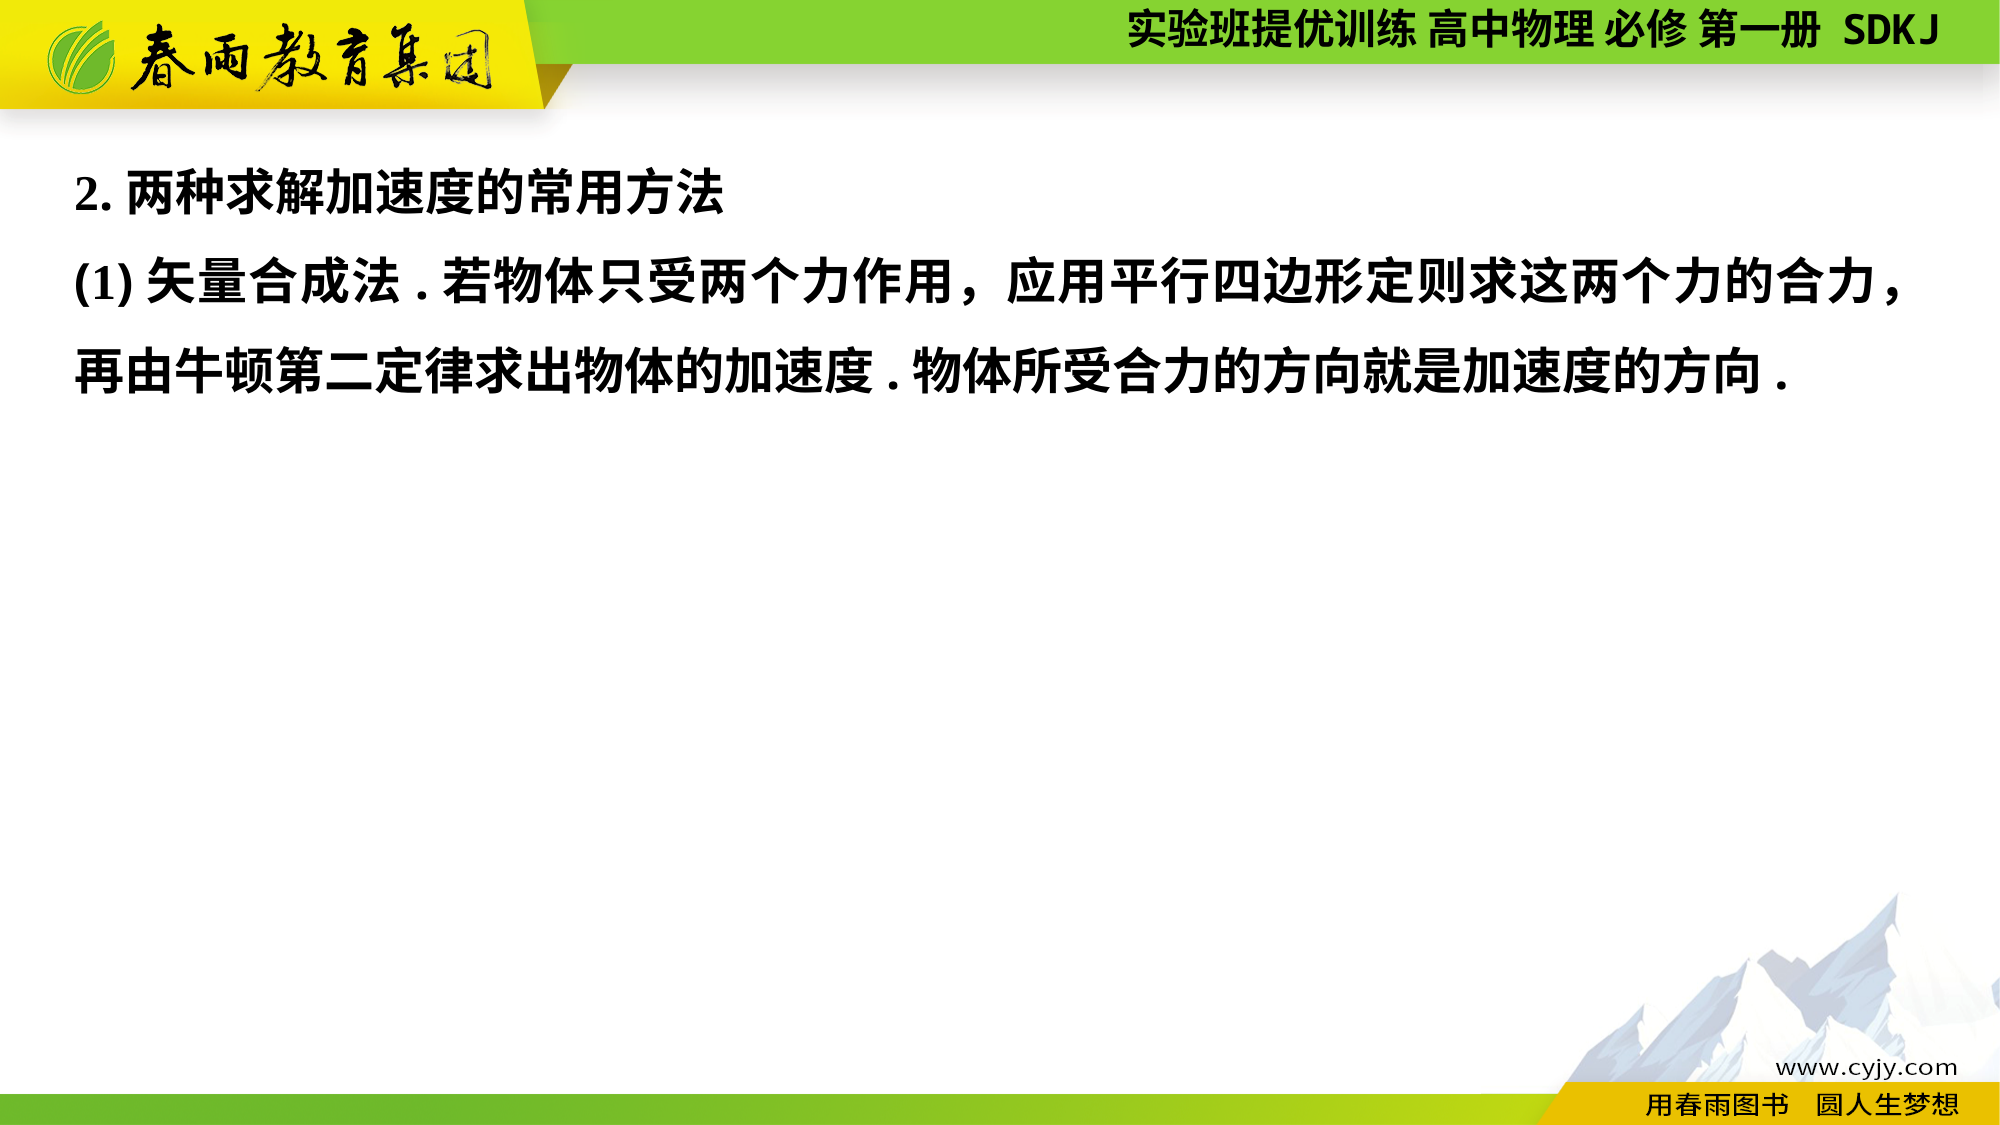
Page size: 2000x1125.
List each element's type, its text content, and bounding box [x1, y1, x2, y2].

picture [0, 0, 2000, 1125]
list 2.两种求解加速度的常用方法 (1)矢量合成法.若物体只受两个力作用，应用平行四边形定则求这两个力的合力，再由牛顿第二定律求出物体的加速度.物体所受合力的方向就是加速度的方向. [59, 122, 1944, 399]
